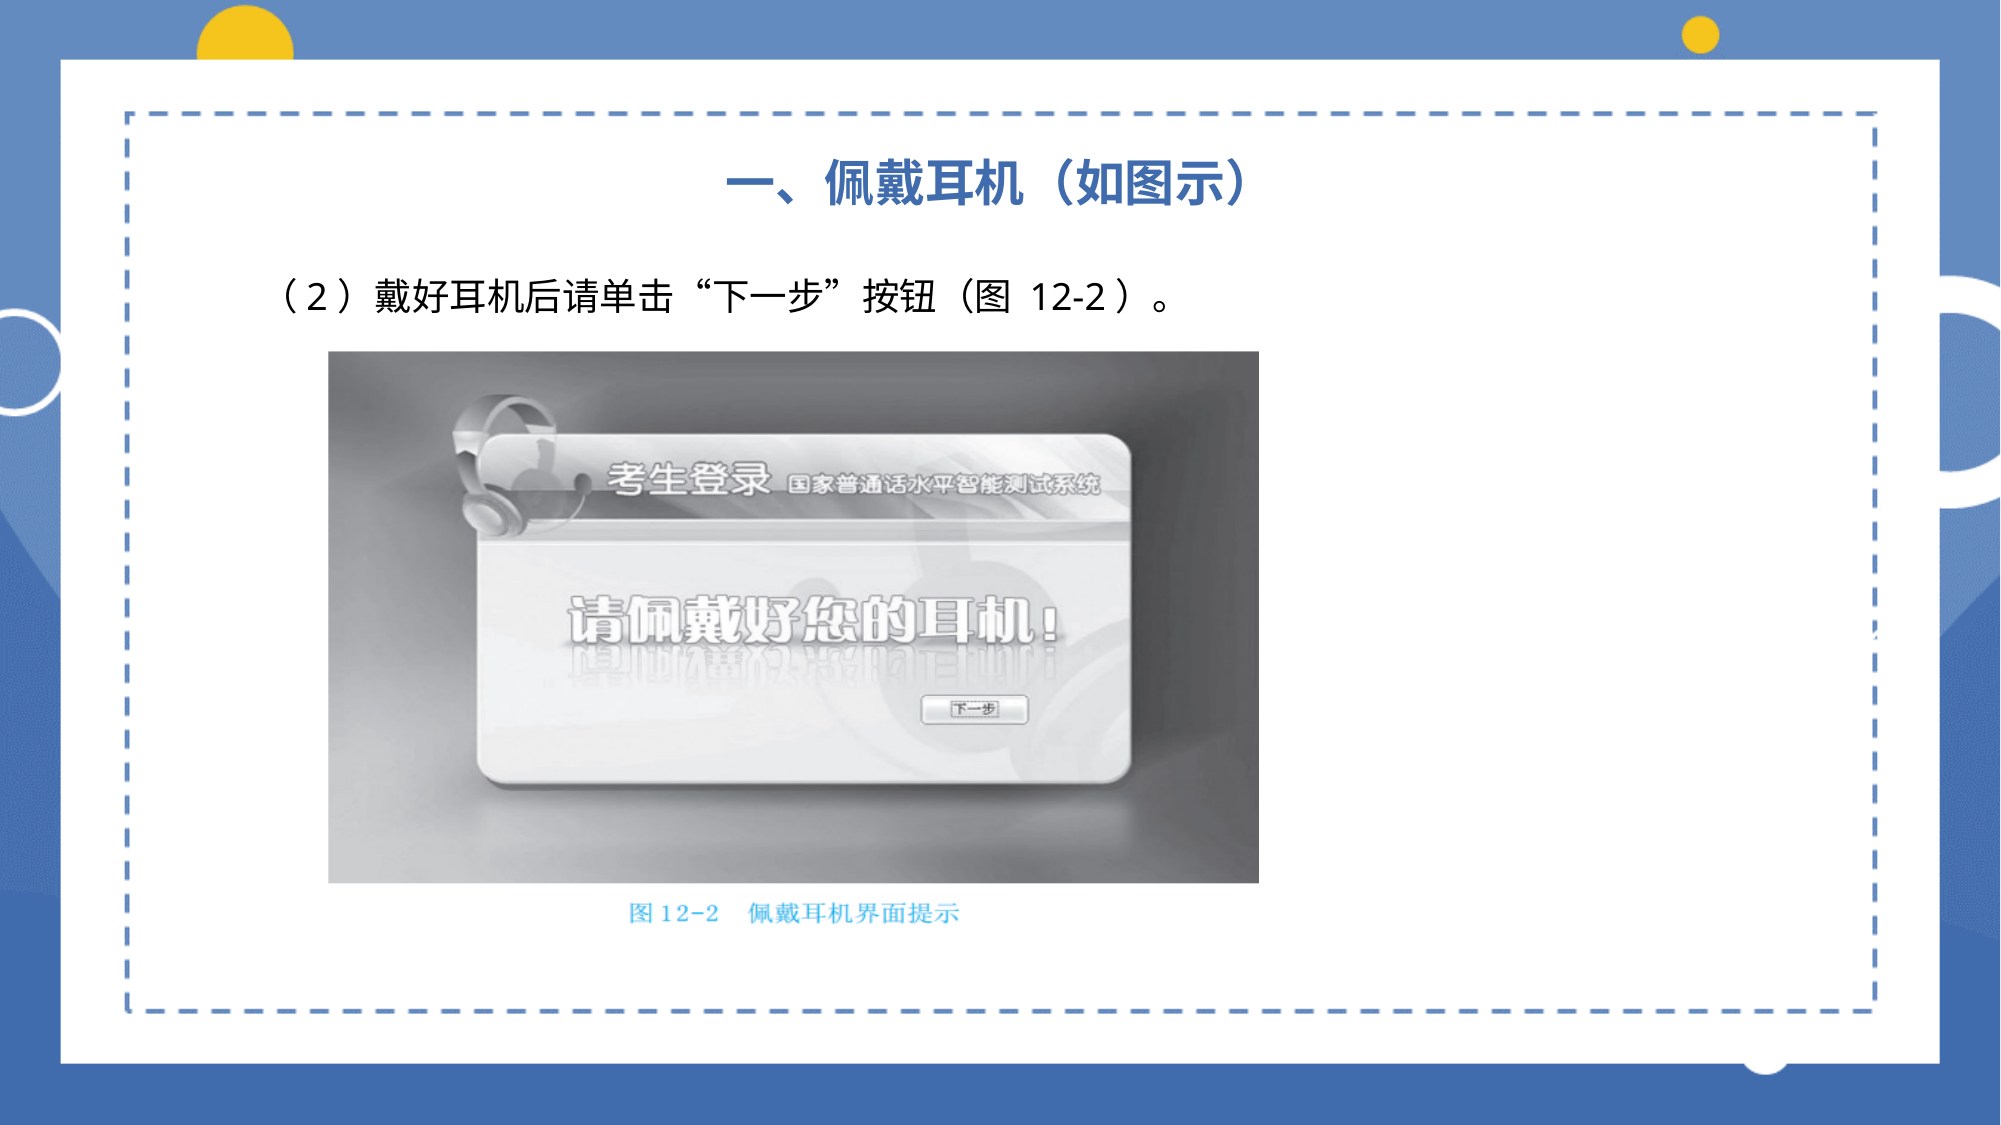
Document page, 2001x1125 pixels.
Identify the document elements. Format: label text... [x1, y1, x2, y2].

text_box （2）戴好耳机后请单击“下一步”按钮（图 12-2）。 [245, 243, 1822, 326]
picture [0, 0, 2001, 1125]
text_box 一、佩戴耳机（如图示） [710, 144, 1290, 220]
